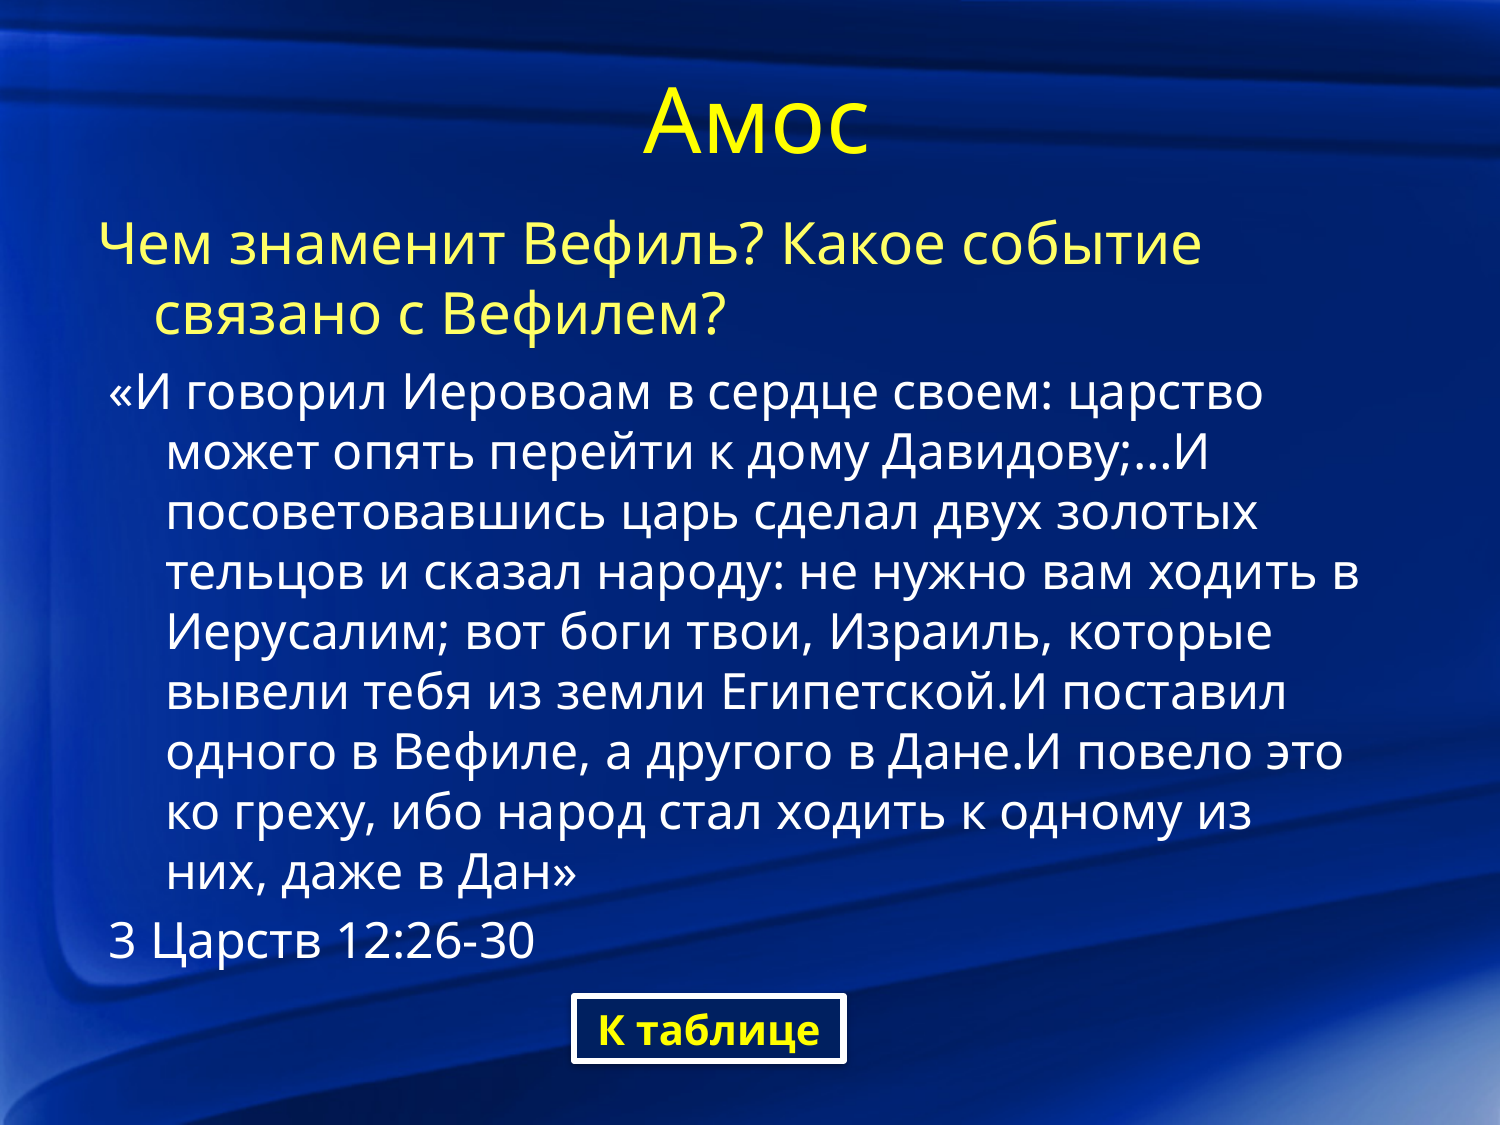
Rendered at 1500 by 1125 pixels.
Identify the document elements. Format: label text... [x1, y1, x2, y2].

text_box К таблице [571, 993, 847, 1064]
picture [0, 0, 1500, 1125]
list Чем знаменит Вефиль? Какое событие связано с Вефилем? [82, 199, 1390, 387]
title Амос [82, 23, 1432, 211]
list «И говорил Иеровоам в сердце своем: царство может опять перейти к дому Давидову;…И посоветовавшись царь сделал двух золотых тельцов и сказал народу: не нужно вам ходить в Иерусалим; вот боги твои, Израиль, которые вывели тебя из земли Египетской.И поставил одного в Вефиле, а другого в Дане.И повело это ко греху, ибо народ стал ходить к одному из них, даже в Дан» 3 Царств 12:26-30 [93, 351, 1383, 868]
